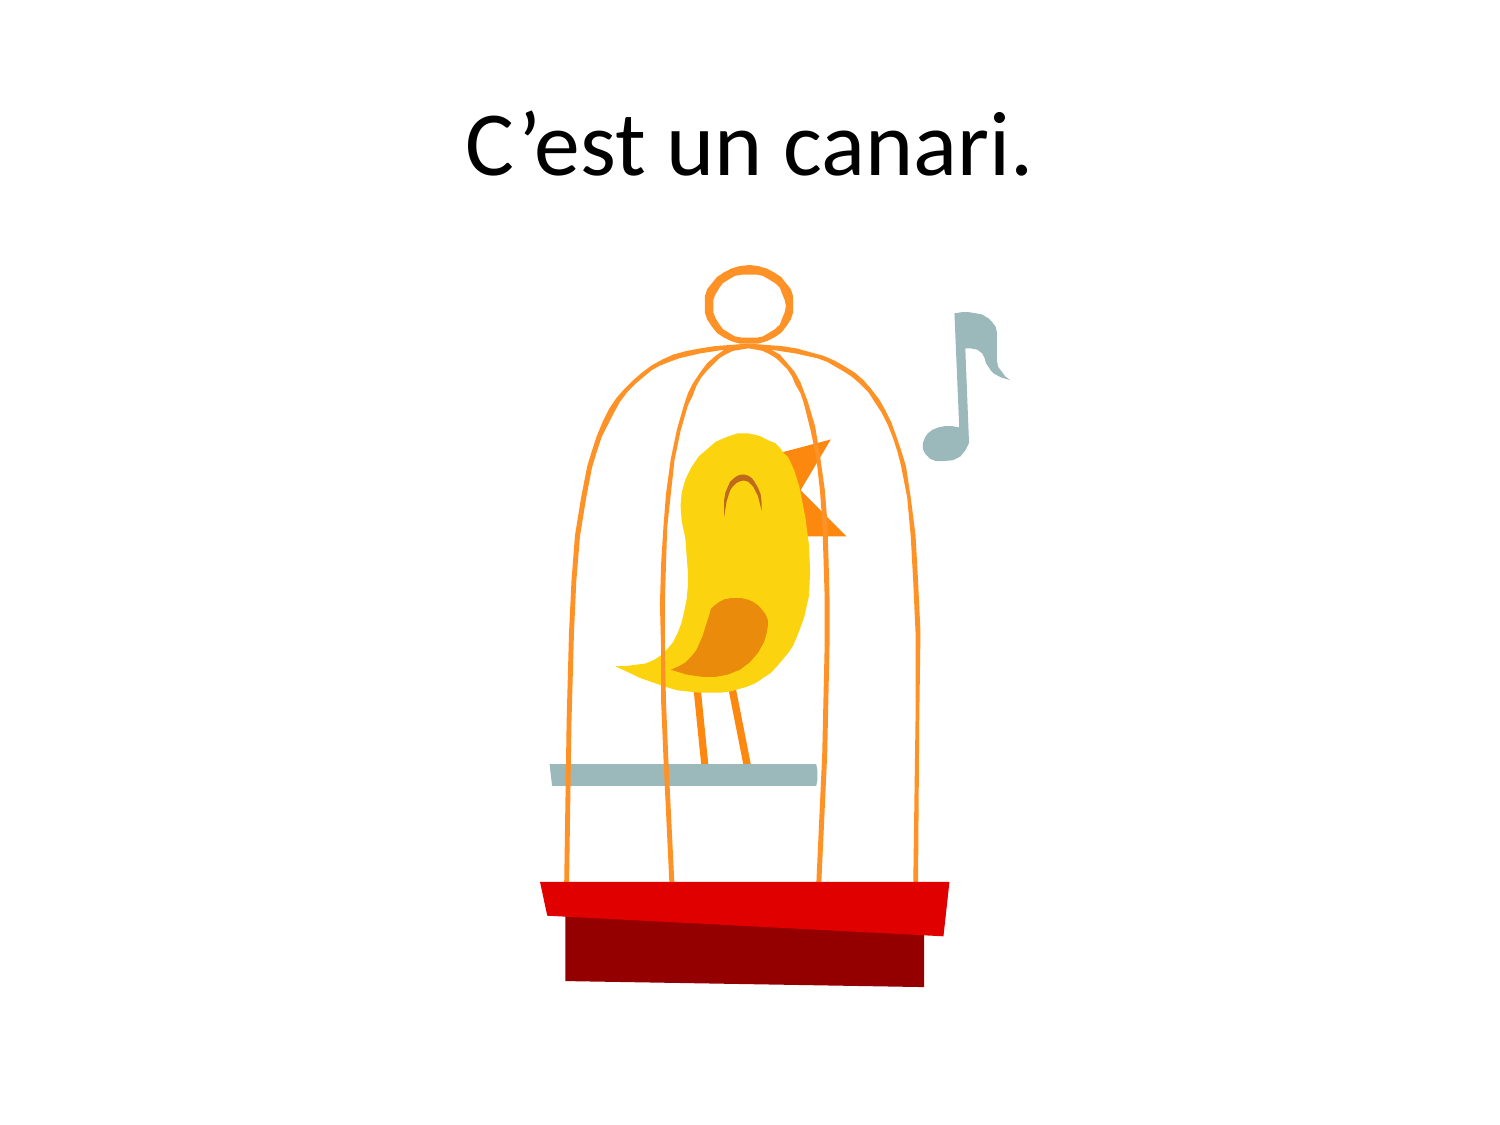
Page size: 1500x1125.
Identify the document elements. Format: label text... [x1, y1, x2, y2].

title C’est un canari. [75, 45, 1425, 233]
picture [537, 262, 1013, 990]
